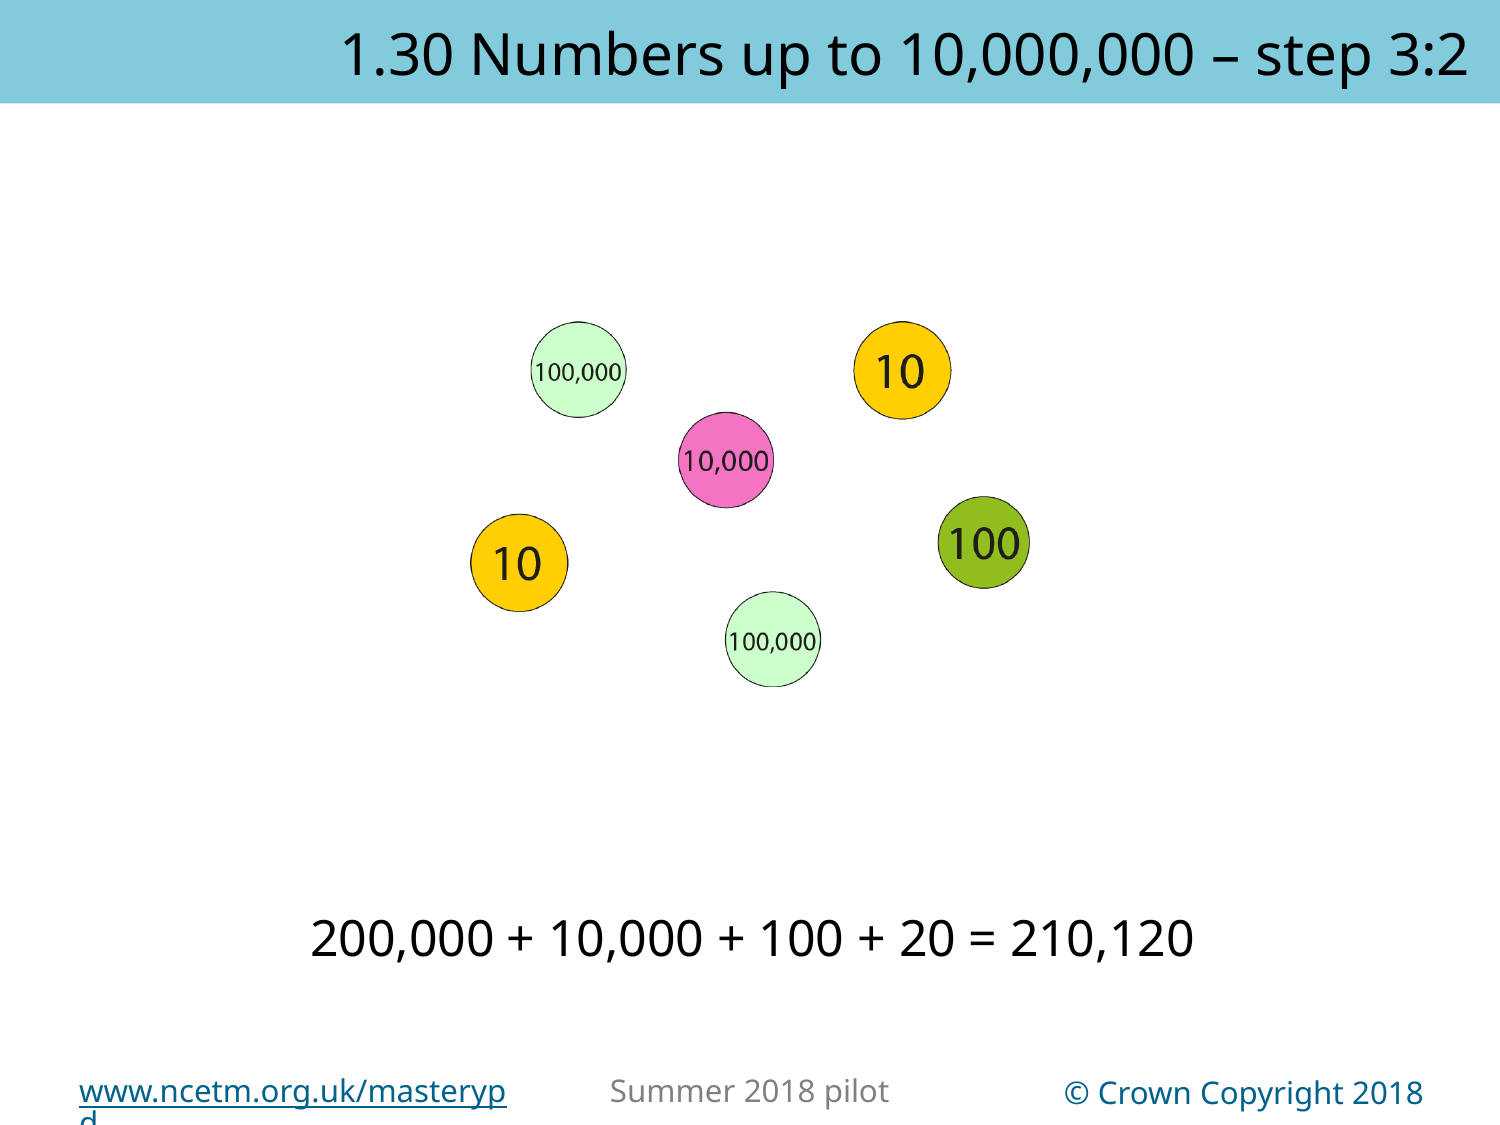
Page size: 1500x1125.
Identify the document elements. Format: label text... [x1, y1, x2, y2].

text_box + 100 [702, 905, 842, 975]
text_box + 10,000 [491, 905, 702, 975]
text_box 200,000 [295, 905, 491, 975]
text_box + 20 [842, 905, 972, 975]
picture [470, 321, 1030, 688]
list 1.30 Numbers up to 10,000,000 – step 3:2 [0, 0, 1500, 104]
text_box = 210,120 [972, 905, 1210, 975]
